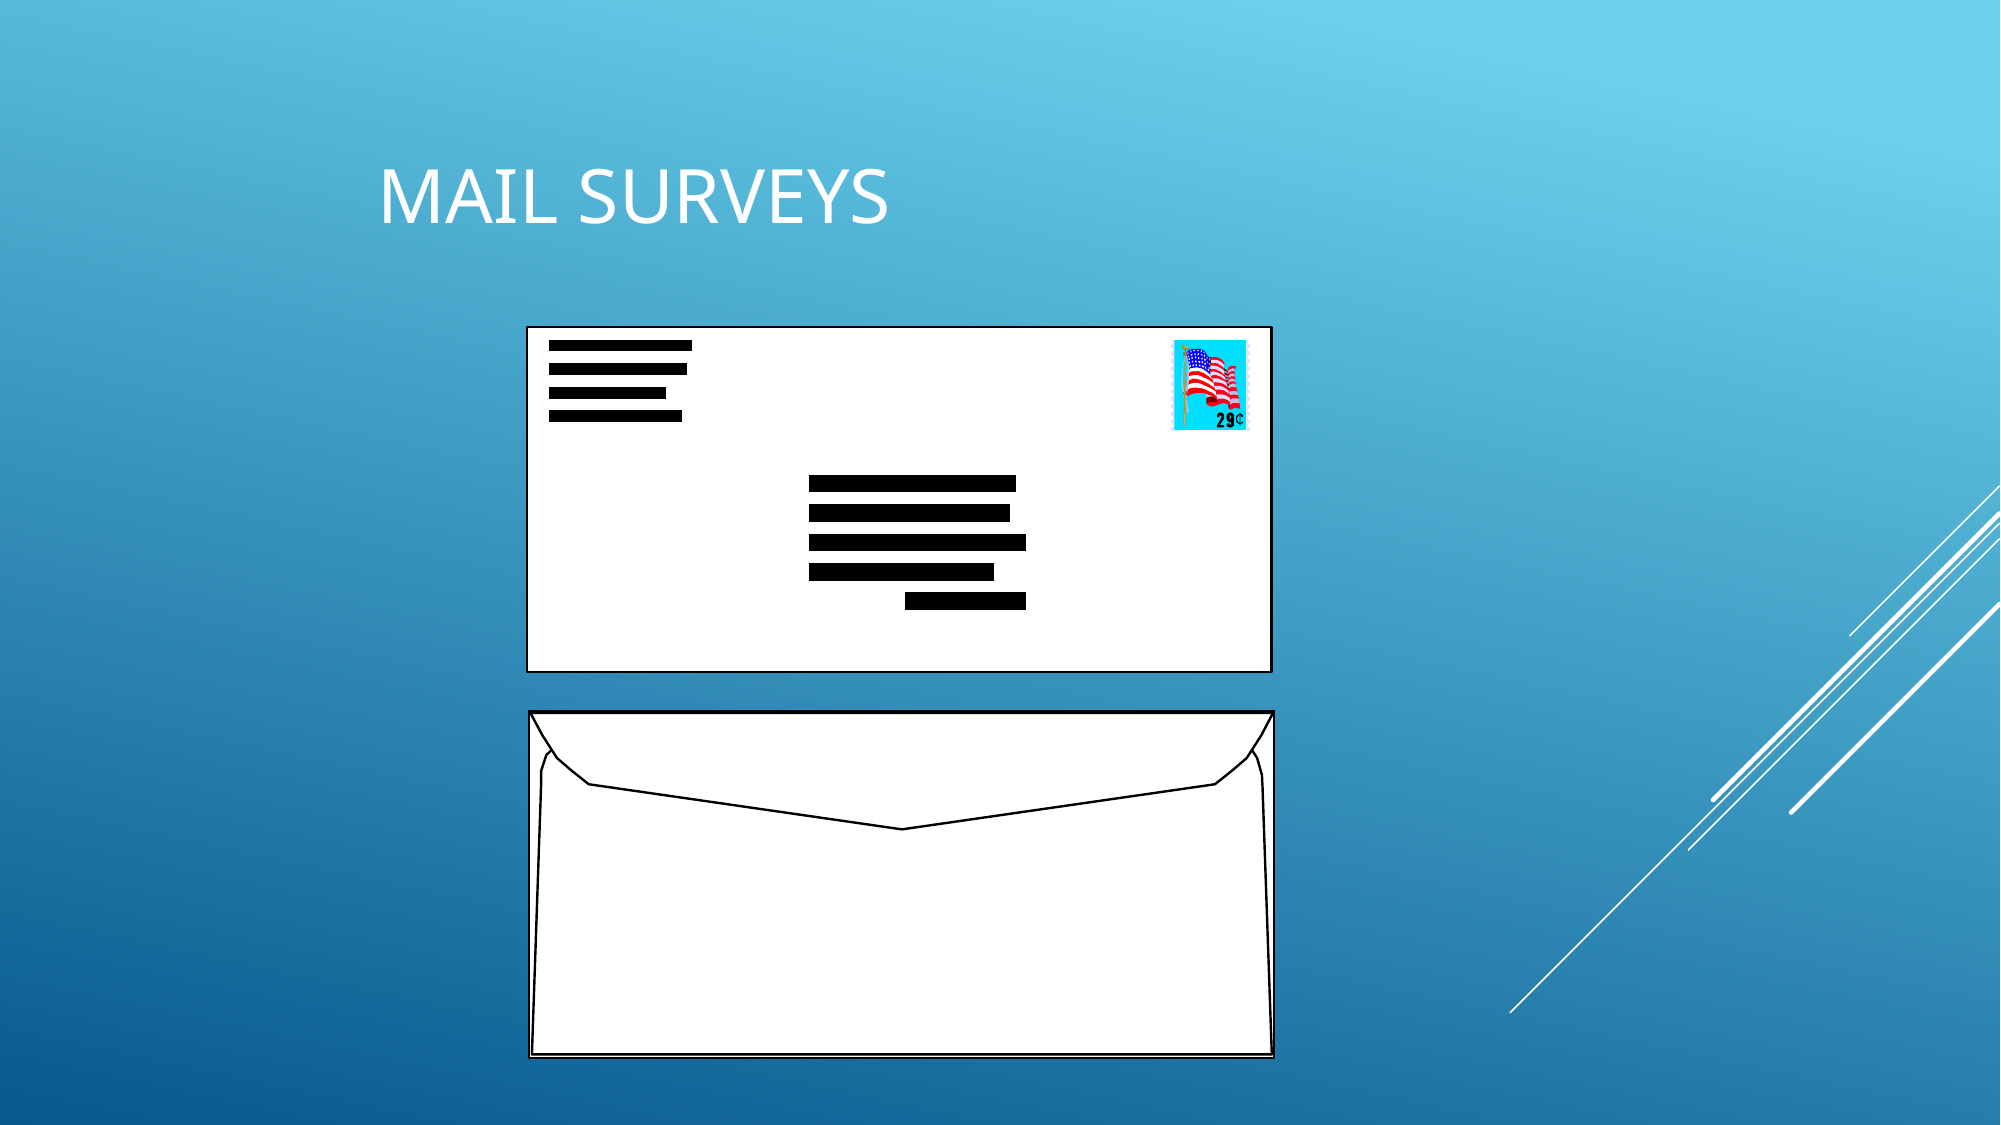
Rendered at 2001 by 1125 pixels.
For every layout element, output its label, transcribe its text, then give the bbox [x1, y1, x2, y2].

title Mail Surveys [362, 100, 1638, 288]
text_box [524, 324, 1282, 1067]
